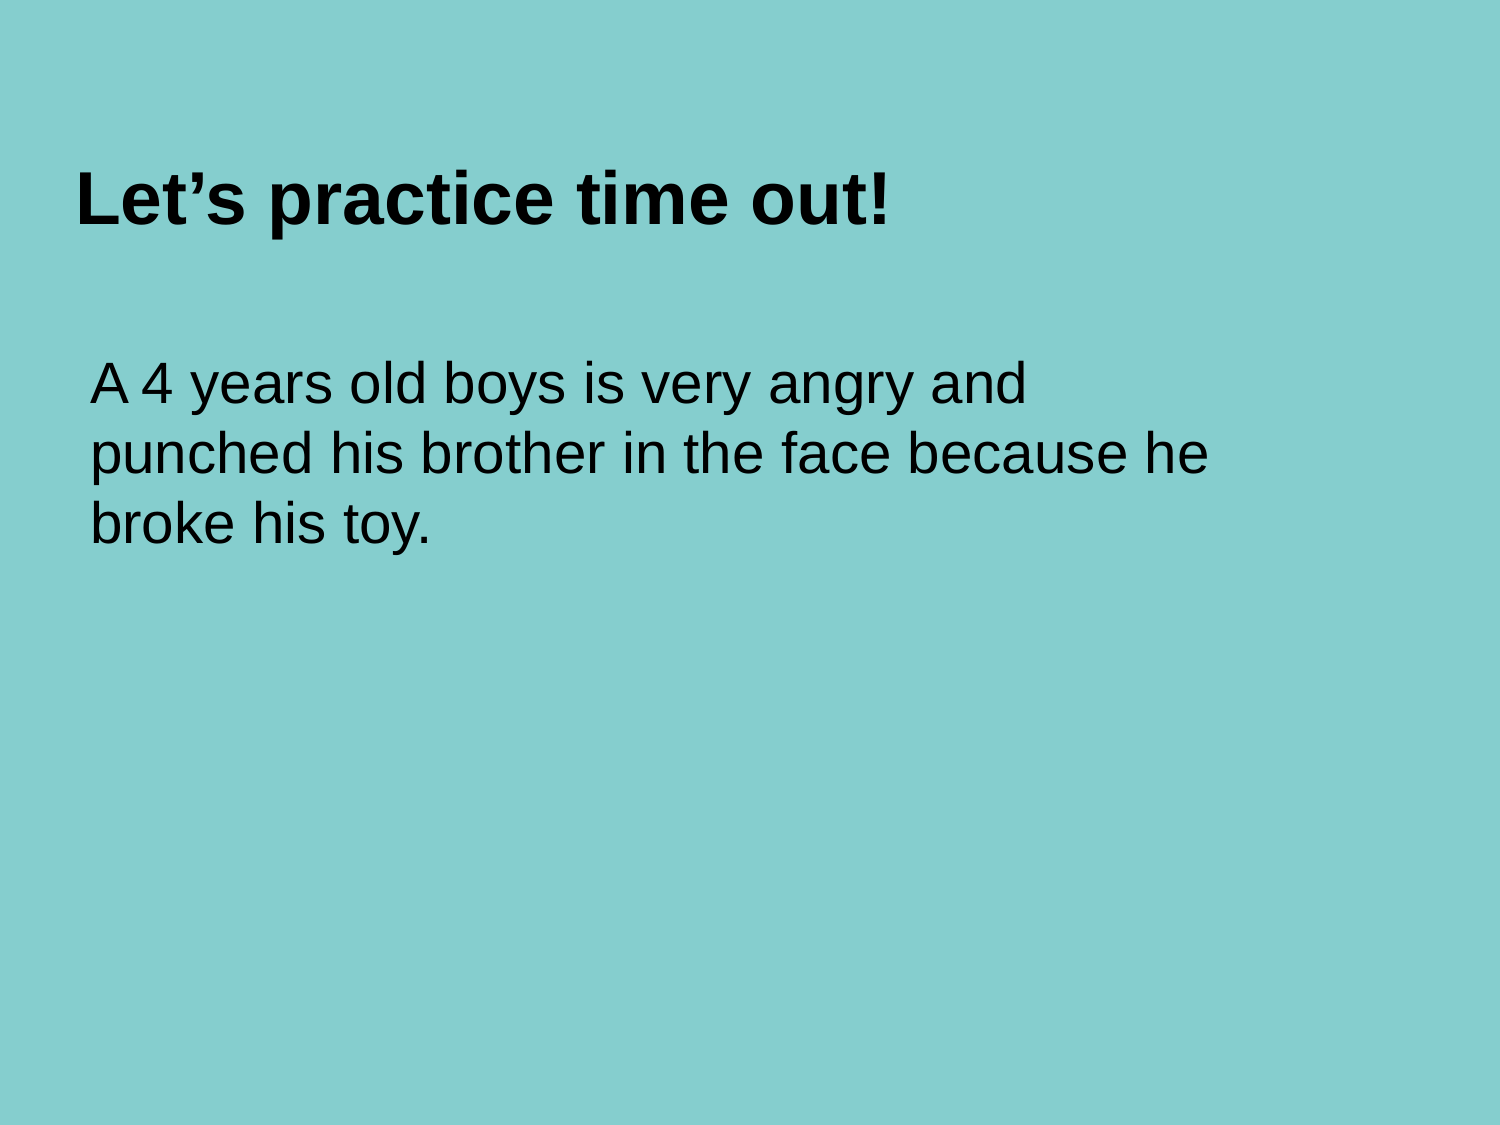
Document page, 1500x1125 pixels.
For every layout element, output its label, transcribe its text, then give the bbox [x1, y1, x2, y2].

title Let’s practice time out! [75, 149, 1438, 350]
list A 4 years old boys is very angry and punched his brother in the face because he broke his toy. [75, 337, 1275, 1000]
